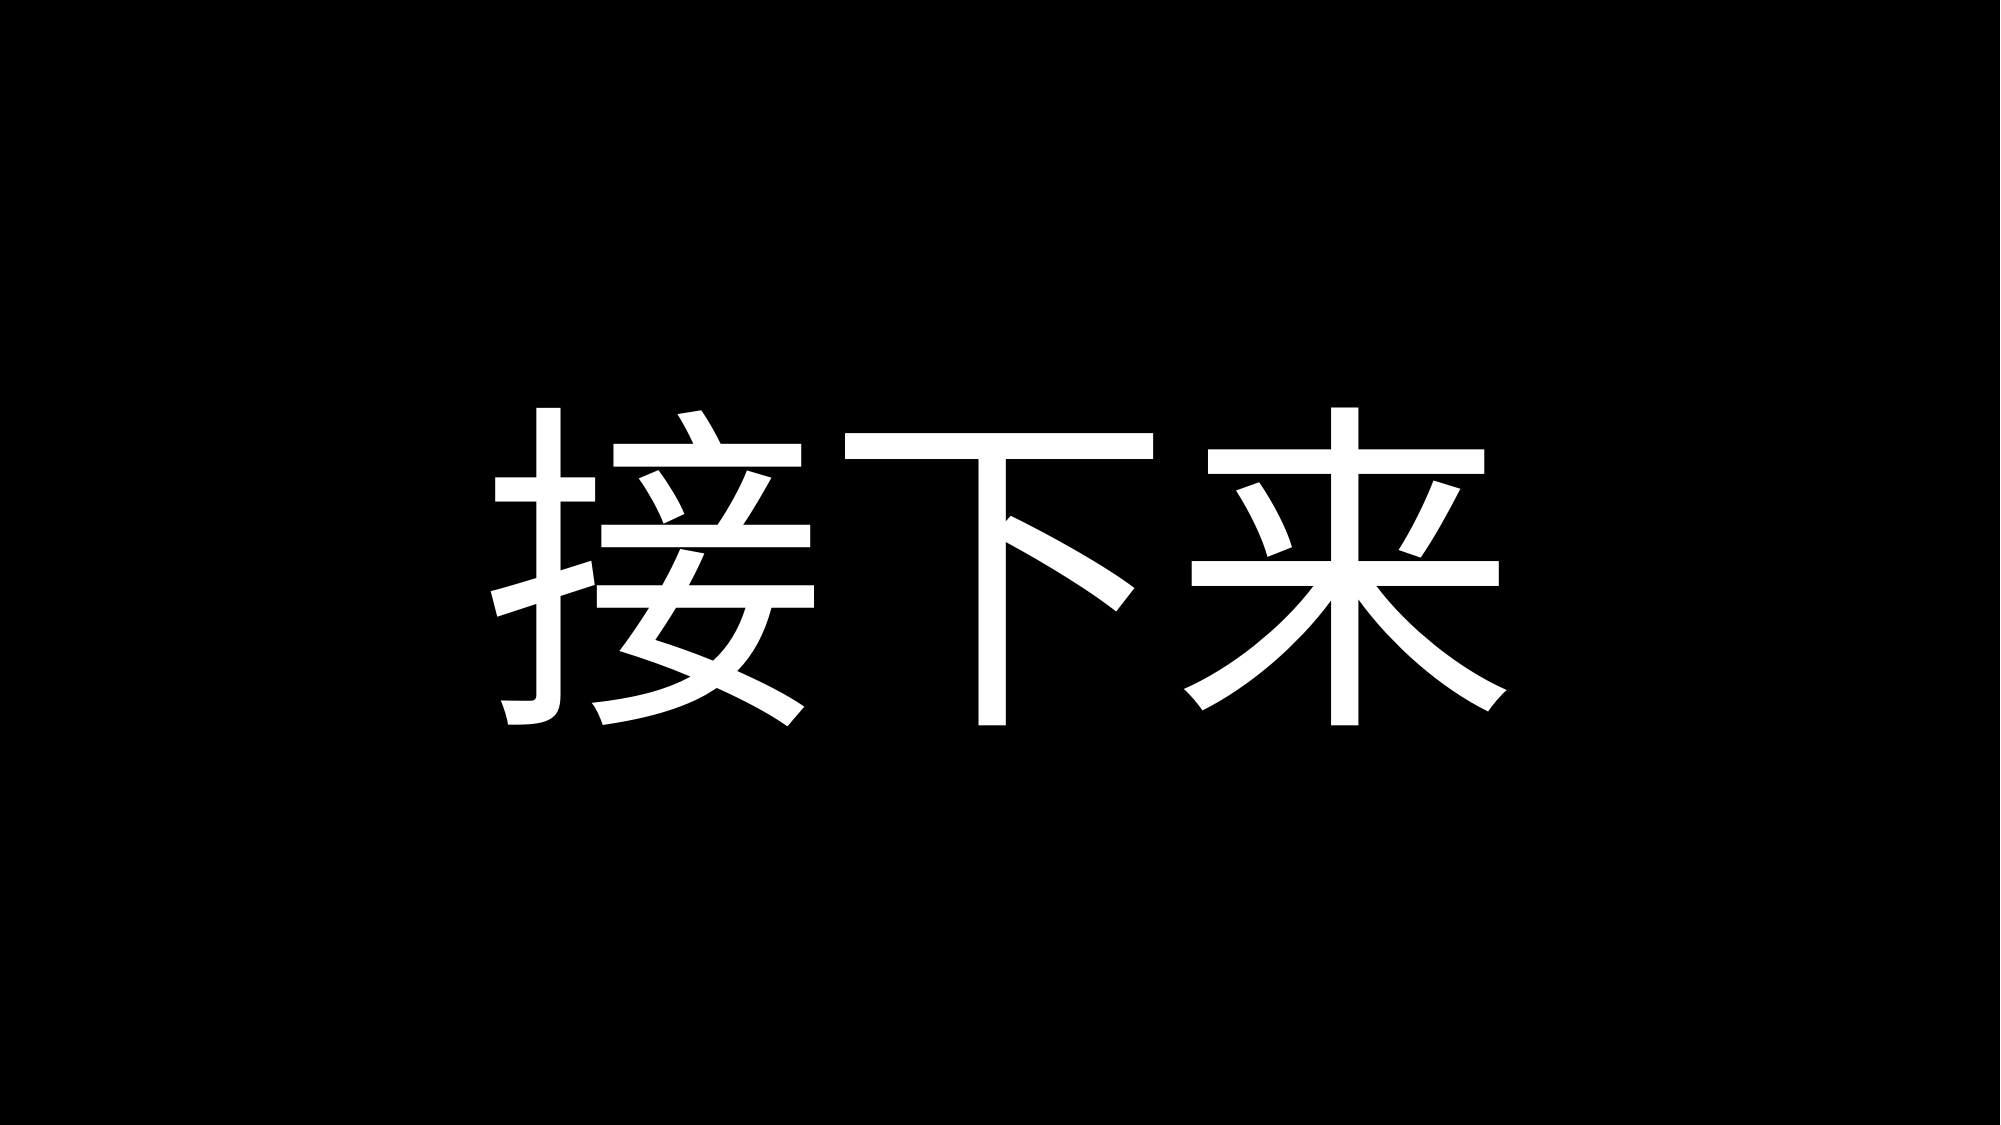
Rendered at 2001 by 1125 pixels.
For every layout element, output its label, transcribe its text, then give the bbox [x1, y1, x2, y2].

text_box 接下来 [431, 345, 1569, 776]
